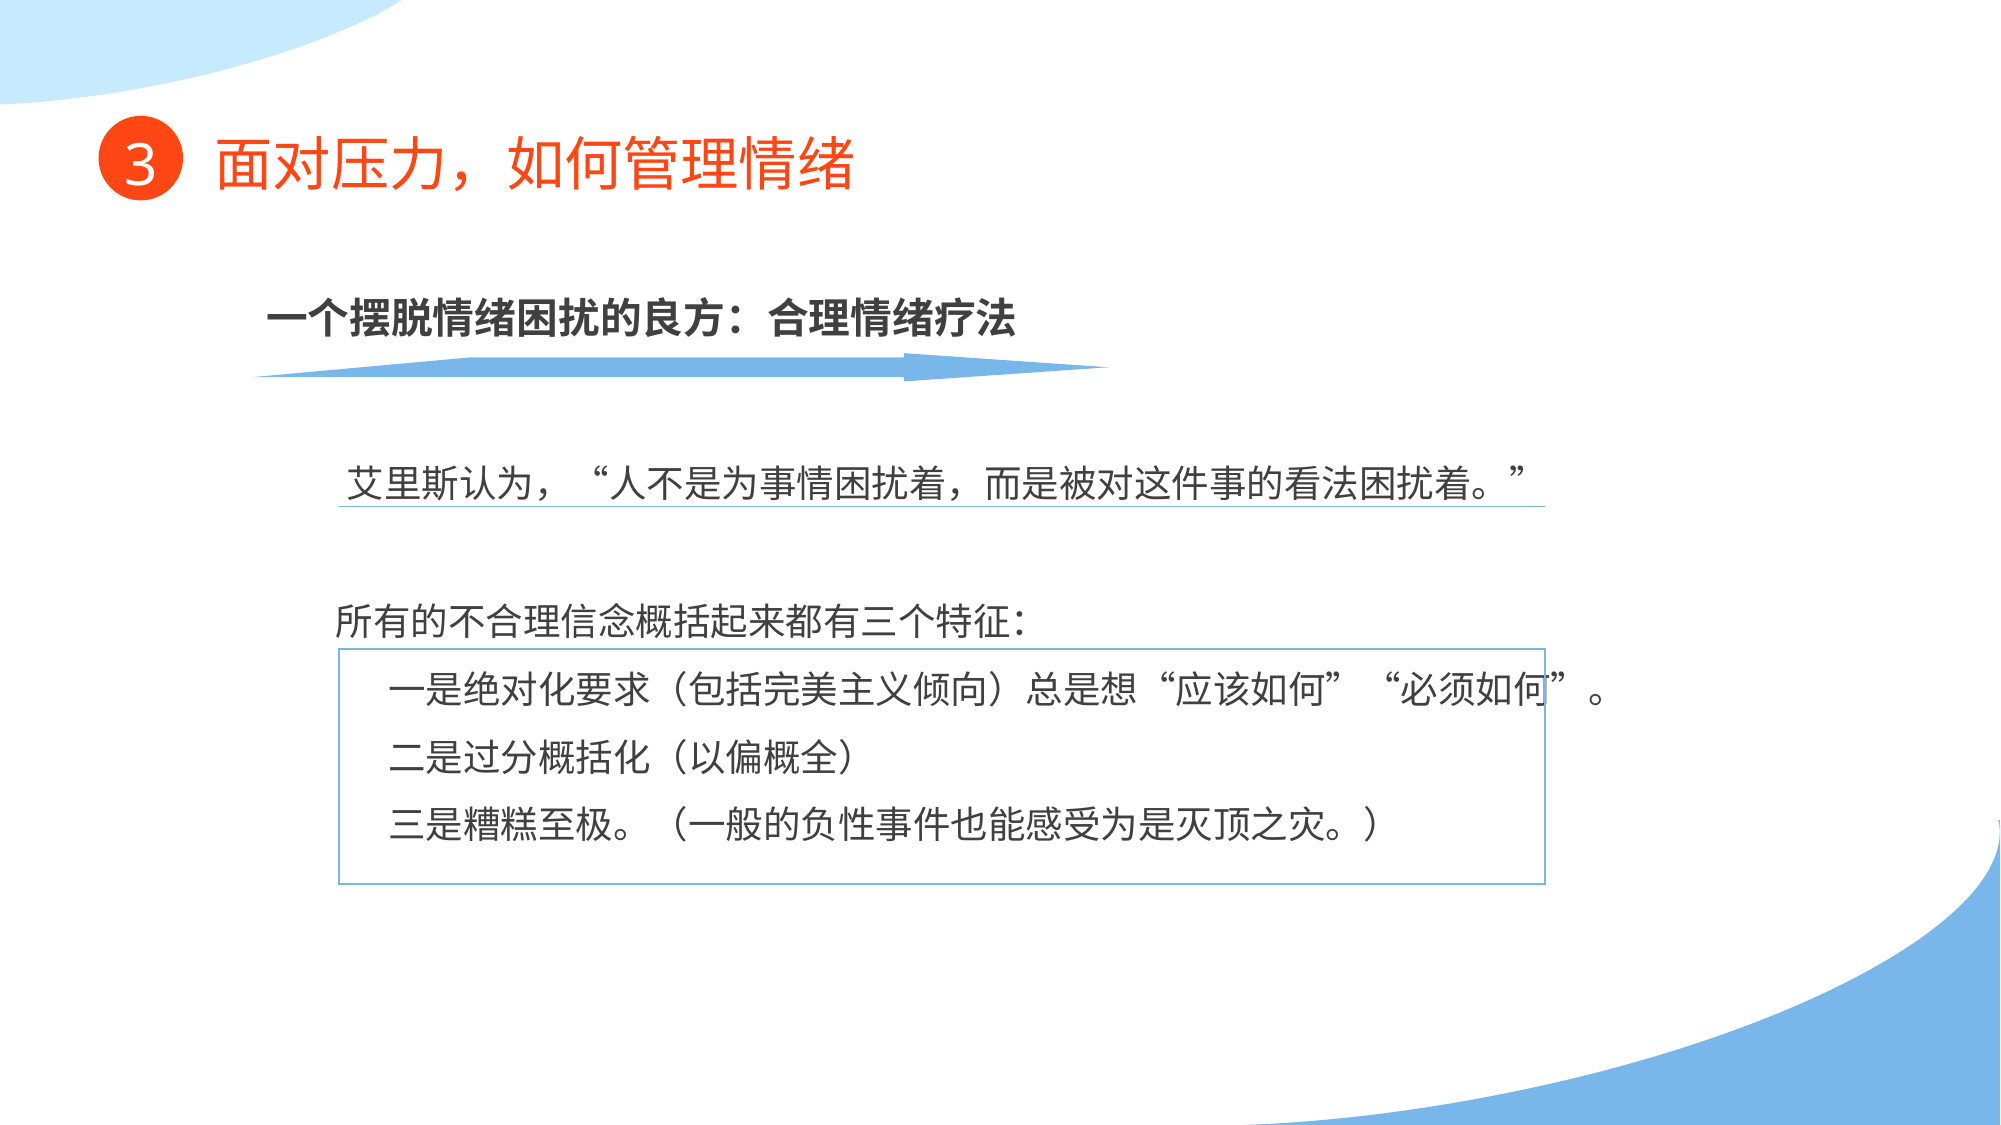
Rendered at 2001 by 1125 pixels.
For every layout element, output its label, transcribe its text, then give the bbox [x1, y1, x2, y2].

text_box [98, 115, 184, 205]
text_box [251, 284, 1141, 382]
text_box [320, 568, 1668, 884]
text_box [309, 430, 1604, 507]
text_box 面对压力，如何管理情绪 [200, 119, 1164, 205]
